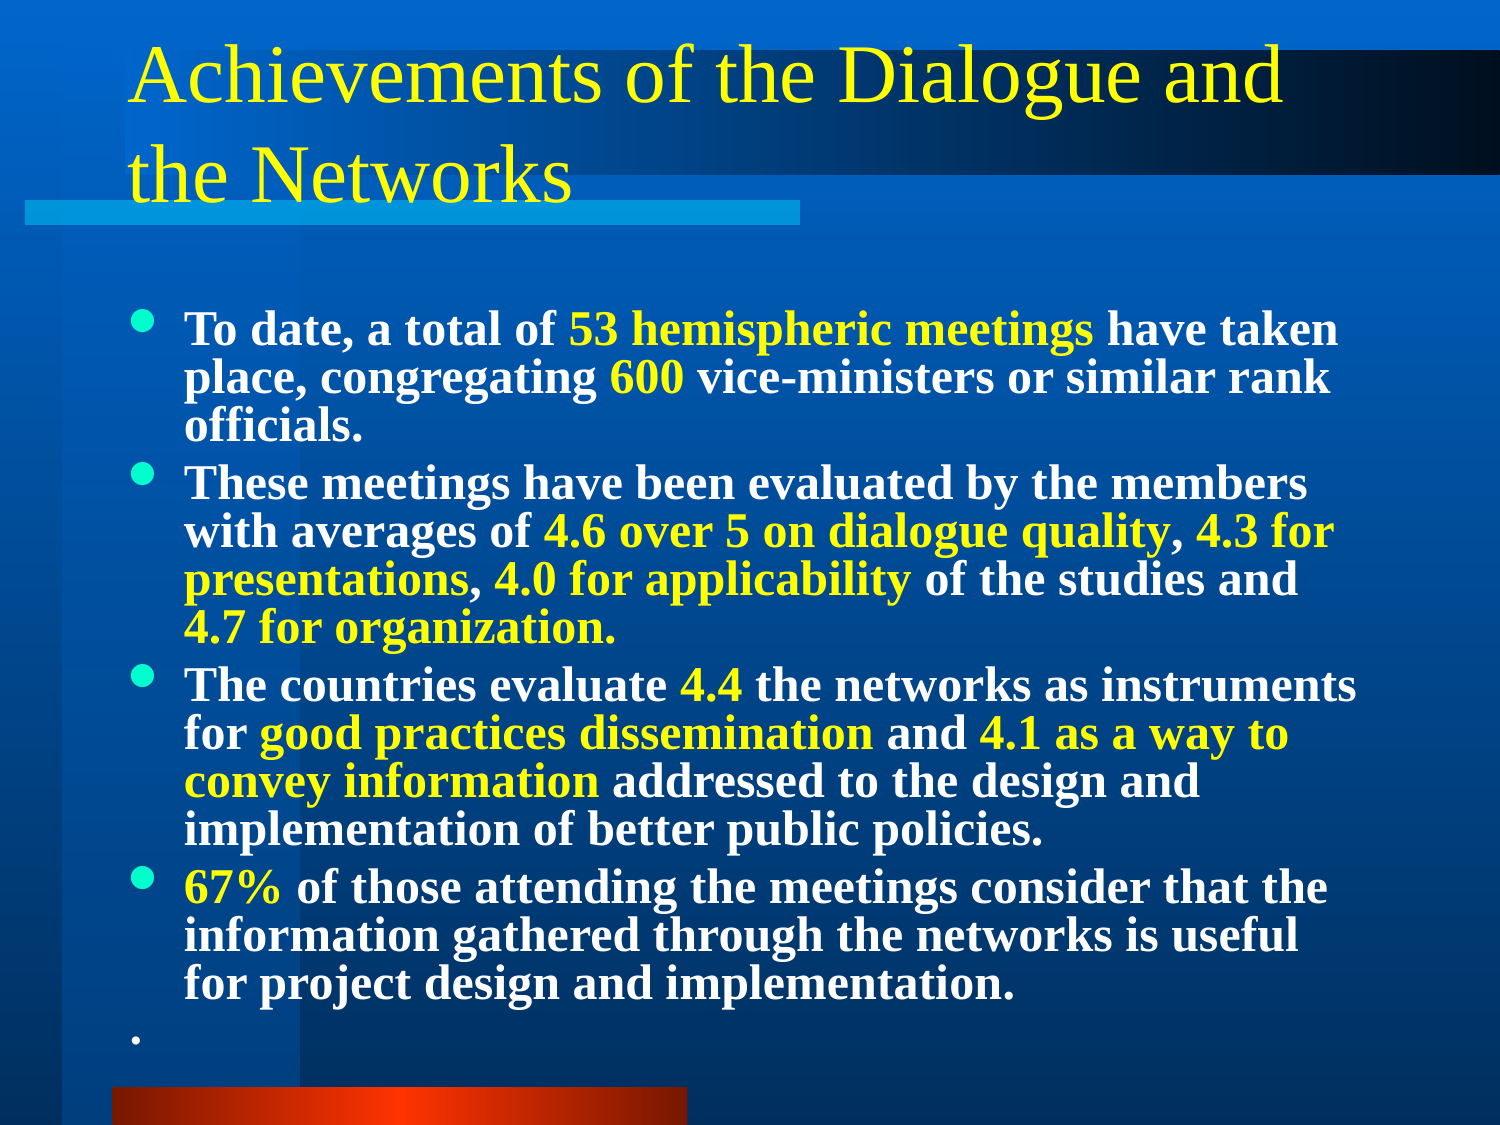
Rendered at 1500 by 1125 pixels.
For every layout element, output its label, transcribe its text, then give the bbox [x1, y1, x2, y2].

list To date, a total of 53 hemispheric meetings have taken place, congregating 600 vice-ministers or similar rank officials. These meetings have been evaluated by the members with averages of 4.6 over 5 on dialogue quality, 4.3 for presentations, 4.0 for applicability of the studies and 4.7 for organization. The countries evaluate 4.4 the networks as instruments for good practices dissemination and 4.1 as a way to convey information addressed to the design and implementation of better public policies. 67% of those attending the meetings consider that the information gathered through the networks is useful for project design and implementation. · [112, 299, 1388, 1125]
title Achievements of the Dialogue and the Networks [112, 24, 1388, 213]
